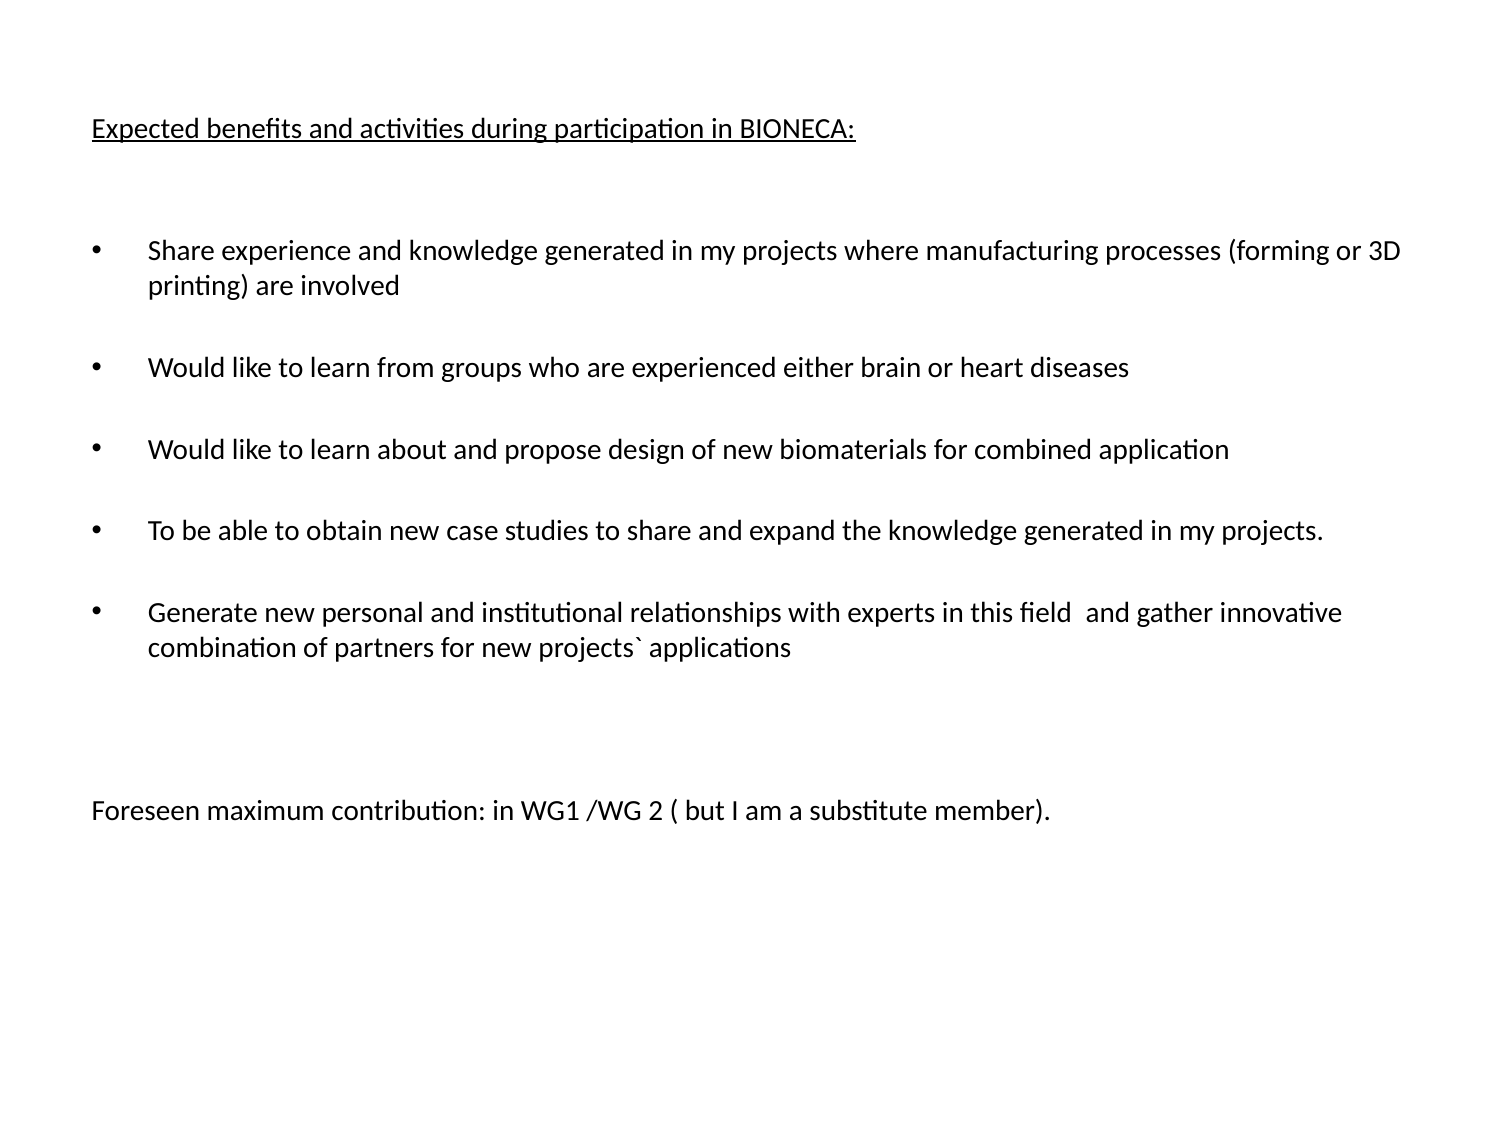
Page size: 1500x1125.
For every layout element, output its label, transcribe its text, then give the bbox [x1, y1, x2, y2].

list Expected benefits and activities during participation in BIONECA: Share experience and knowledge generated in my projects where manufacturing processes (forming or 3D printing) are involved Would like to learn from groups who are experienced either brain or heart diseases Would like to learn about and propose design of new biomaterials for combined application To be able to obtain new case studies to share and expand the knowledge generated in my projects. Generate new personal and institutional relationships with experts in this field and gather innovative combination of partners for new projects` applications Foreseen maximum contribution: in WG1 /WG 2 ( but I am a substitute member). [76, 101, 1427, 1125]
